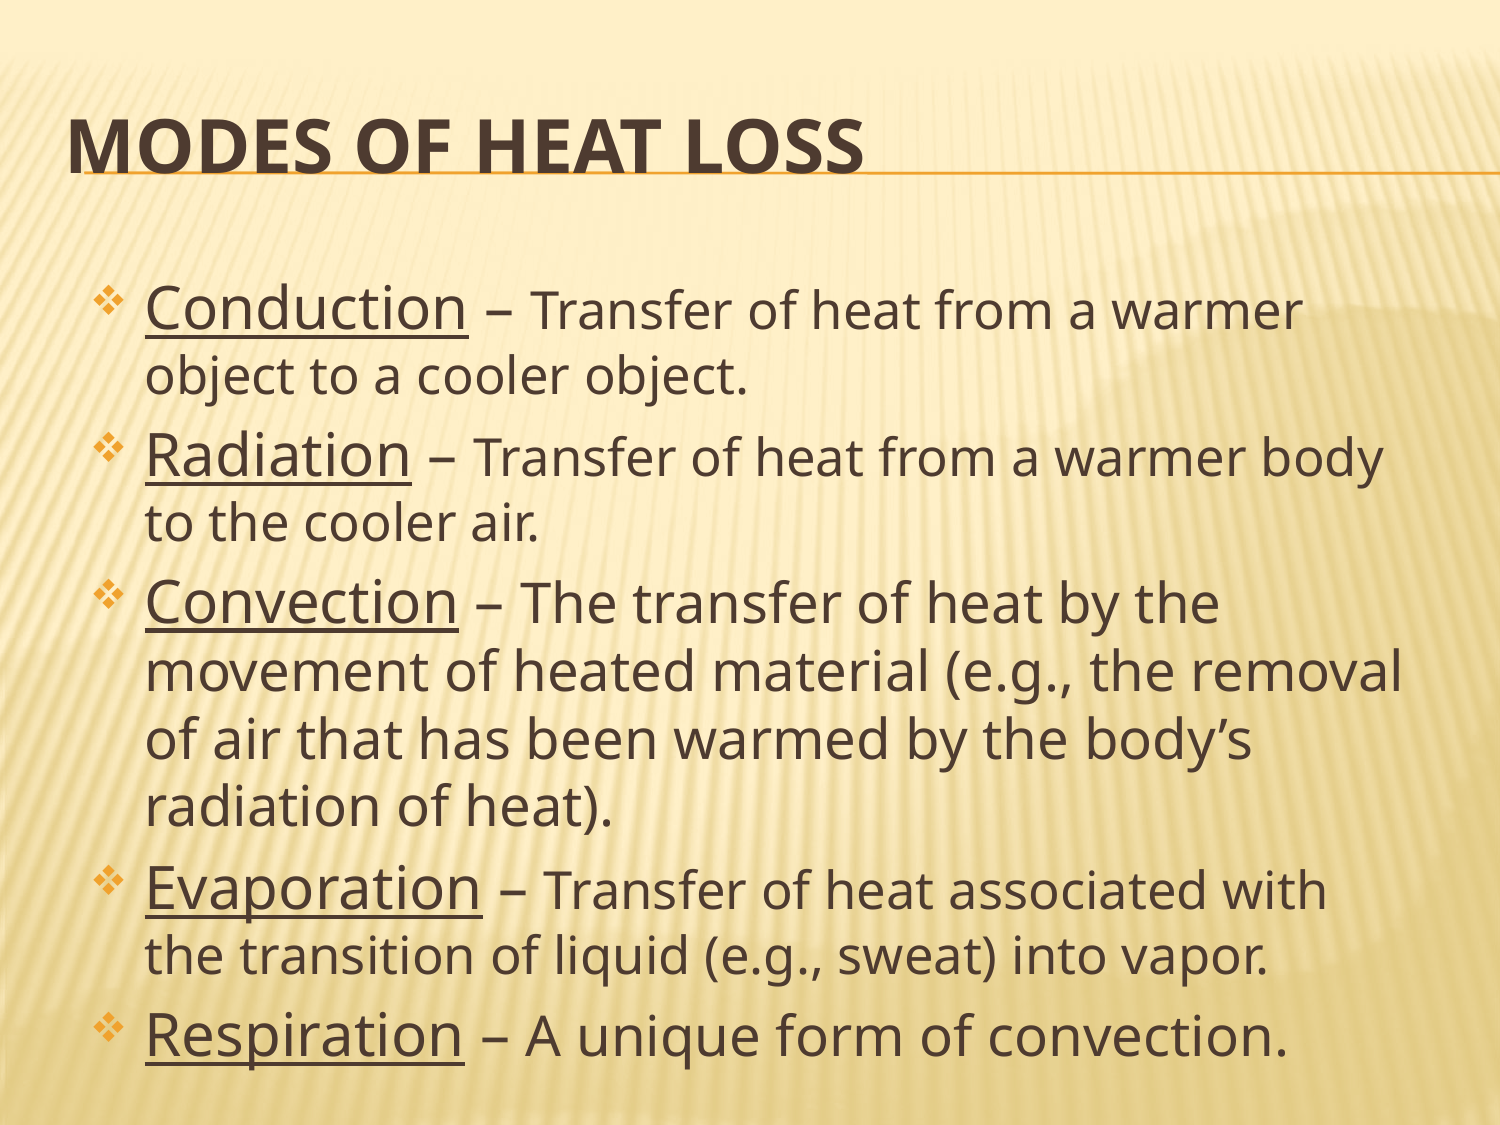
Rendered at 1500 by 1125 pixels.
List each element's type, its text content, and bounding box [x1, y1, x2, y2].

title Modes of Heat Loss [50, 75, 1475, 213]
list Conduction – Transfer of heat from a warmer object to a cooler object. Radiation – Transfer of heat from a warmer body to the cooler air. Convection – The transfer of heat by the movement of heated material (e.g., the removal of air that has been warmed by the body’s radiation of heat). Evaporation – Transfer of heat associated with the transition of liquid (e.g., sweat) into vapor. Respiration – A unique form of convection. [75, 262, 1425, 1088]
